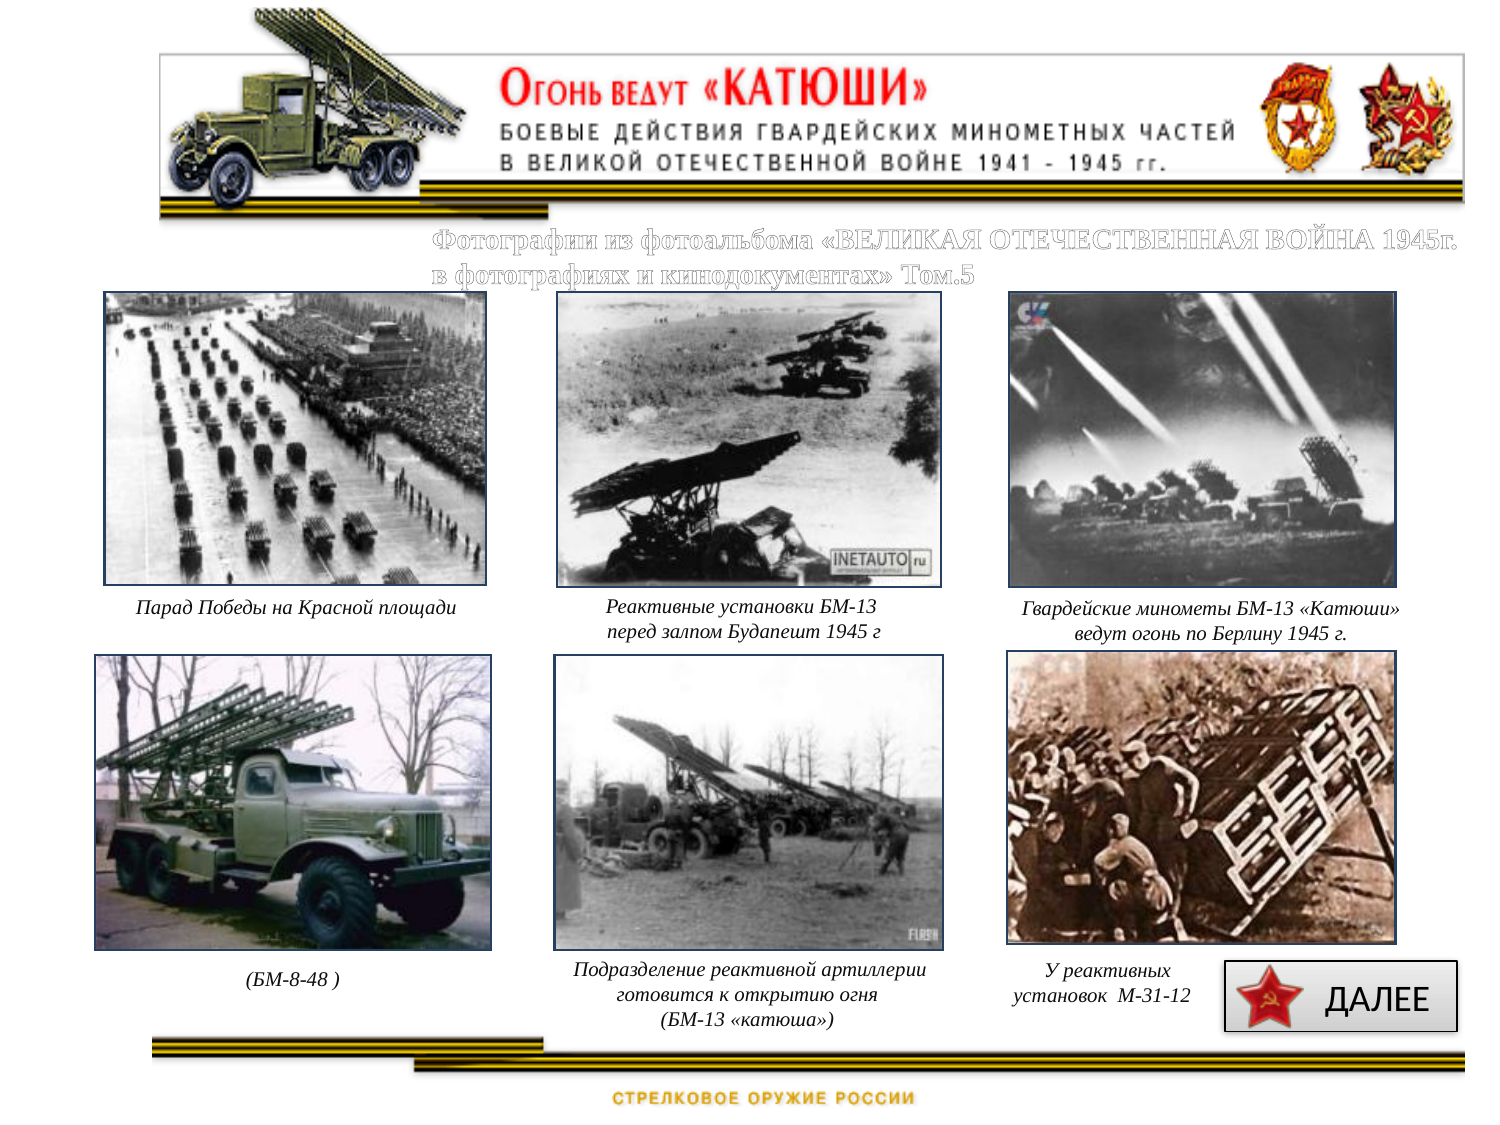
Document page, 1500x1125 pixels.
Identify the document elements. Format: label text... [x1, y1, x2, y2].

picture [1007, 651, 1395, 944]
picture [158, 6, 1465, 231]
picture [105, 292, 486, 585]
text_box Подразделение реактивной артиллерии готовится к открытию огня (БМ-13 «катюша») [550, 947, 950, 1028]
text_box (БМ-8-48 ) [93, 958, 493, 998]
picture [95, 656, 491, 950]
text_box ДАЛЕЕ [1224, 960, 1458, 1028]
picture [1009, 292, 1395, 587]
text_box У реактивных установок М-31-12 [984, 949, 1231, 1014]
picture [555, 656, 943, 950]
text_box Парад Победы на Красной площади [105, 585, 493, 626]
text_box Реактивные установки БМ-13 перед залпом Будапешт 1945 г [550, 585, 938, 651]
text_box Фотографии из фотоальбома «ВЕЛИКАЯ ОТЕЧЕСТВЕННАЯ ВОЙНА 1945г. в фотографиях и кинодокументах» Том.5 [416, 212, 1495, 297]
picture [152, 962, 1466, 1117]
picture [557, 292, 940, 587]
text_box Гвардейские минометы БМ-13 «Катюши» ведут огонь по Берлину 1945 г. [1004, 586, 1418, 652]
